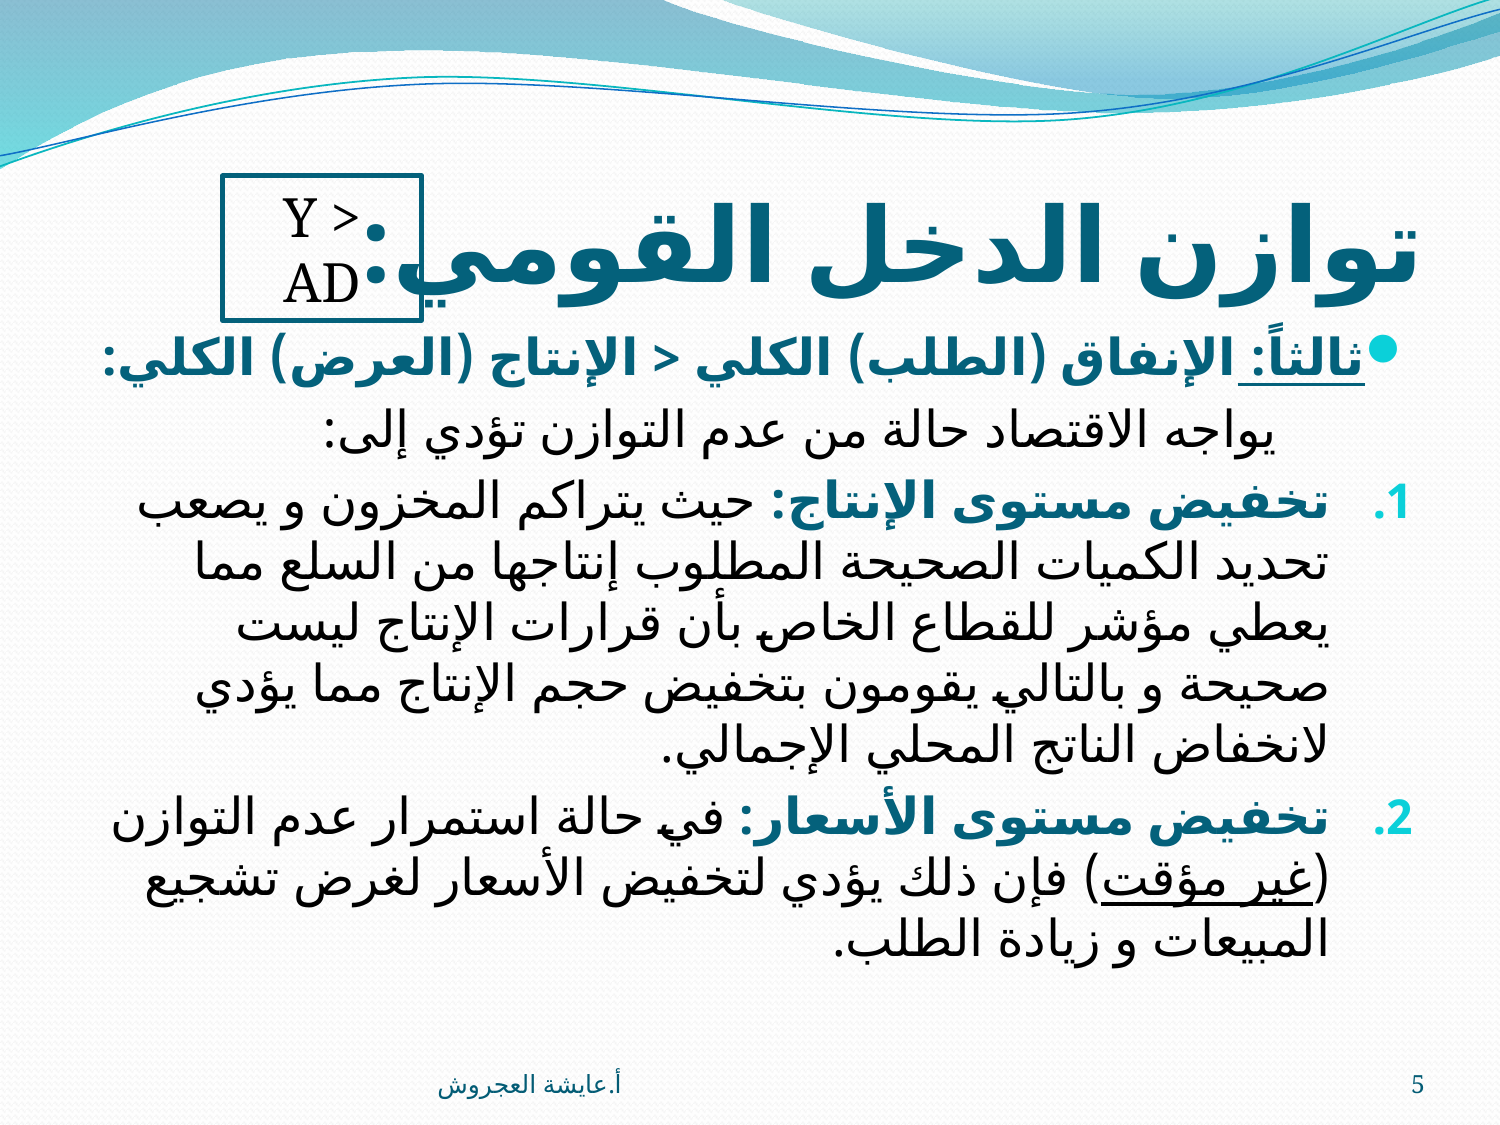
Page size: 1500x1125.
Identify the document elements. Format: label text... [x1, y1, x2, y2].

list ثالثاً: الإنفاق (الطلب) الكلي < الإنتاج (العرض) الكلي: يواجه الاقتصاد حالة من عدم التوازن تؤدي إلى: تخفيض مستوى الإنتاج: حيث يتراكم المخزون و يصعب تحديد الكميات الصحيحة المطلوب إنتاجها من السلع مما يعطي مؤشر للقطاع الخاص بأن قرارات الإنتاج ليست صحيحة و بالتالي يقومون بتخفيض حجم الإنتاج مما يؤدي لانخفاض الناتج المحلي الإجمالي. تخفيض مستوى الأسعار: في حالة استمرار عدم التوازن (غير مؤقت) فإن ذلك يؤدي لتخفيض الأسعار لغرض تشجيع المبيعات و زيادة الطلب. [75, 317, 1425, 1038]
slide_number 5 [1299, 1042, 1425, 1103]
text_box Y > AD [222, 175, 422, 321]
footer أ.عايشة العجروش [437, 1042, 988, 1103]
title توازن الدخل القومي: [75, 115, 1425, 303]
